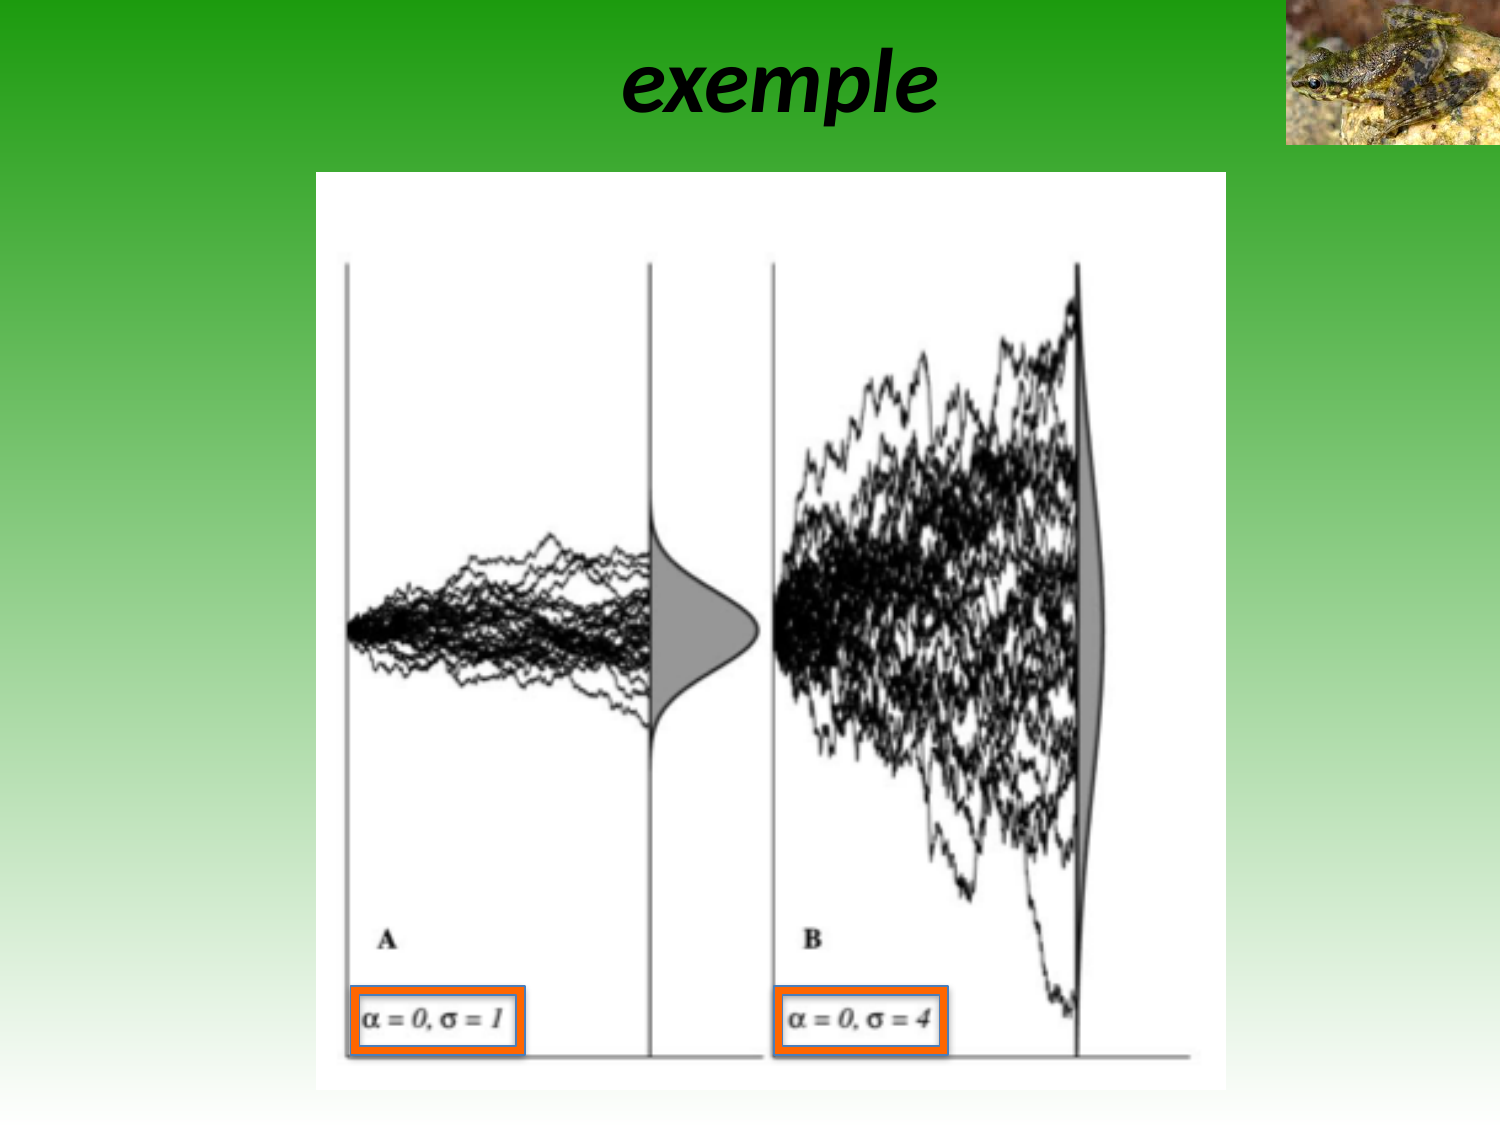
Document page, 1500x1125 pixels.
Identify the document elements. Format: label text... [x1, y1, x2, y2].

picture [1286, 0, 1500, 146]
picture [315, 172, 1226, 1090]
title exemple [112, 0, 1449, 173]
